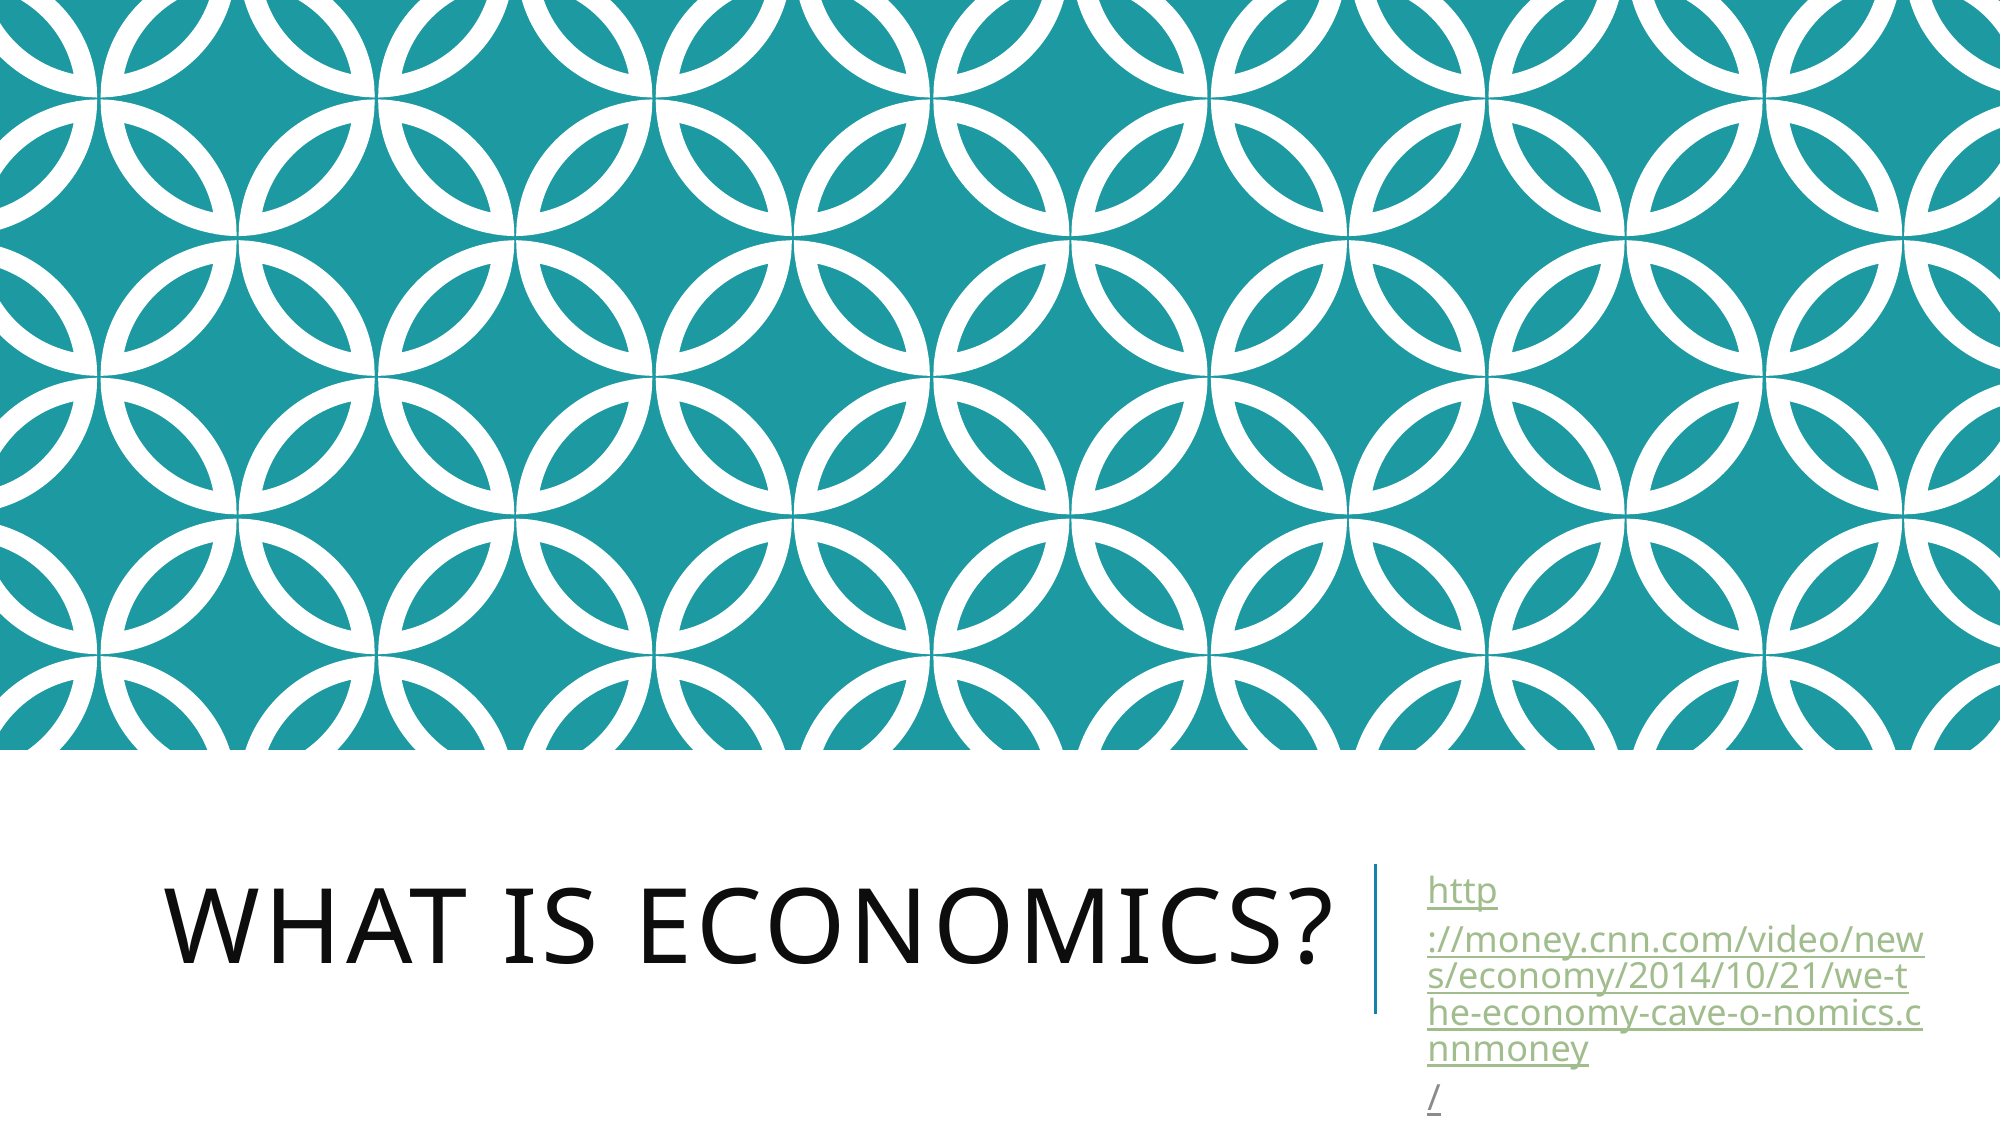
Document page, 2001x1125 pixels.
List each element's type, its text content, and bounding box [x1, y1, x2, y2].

list http://money.cnn.com/video/news/economy/2014/10/21/we-the-economy-cave-o-nomics.cnnmoney/ [1412, 813, 1938, 1054]
title What is economics? [75, 813, 1350, 1054]
